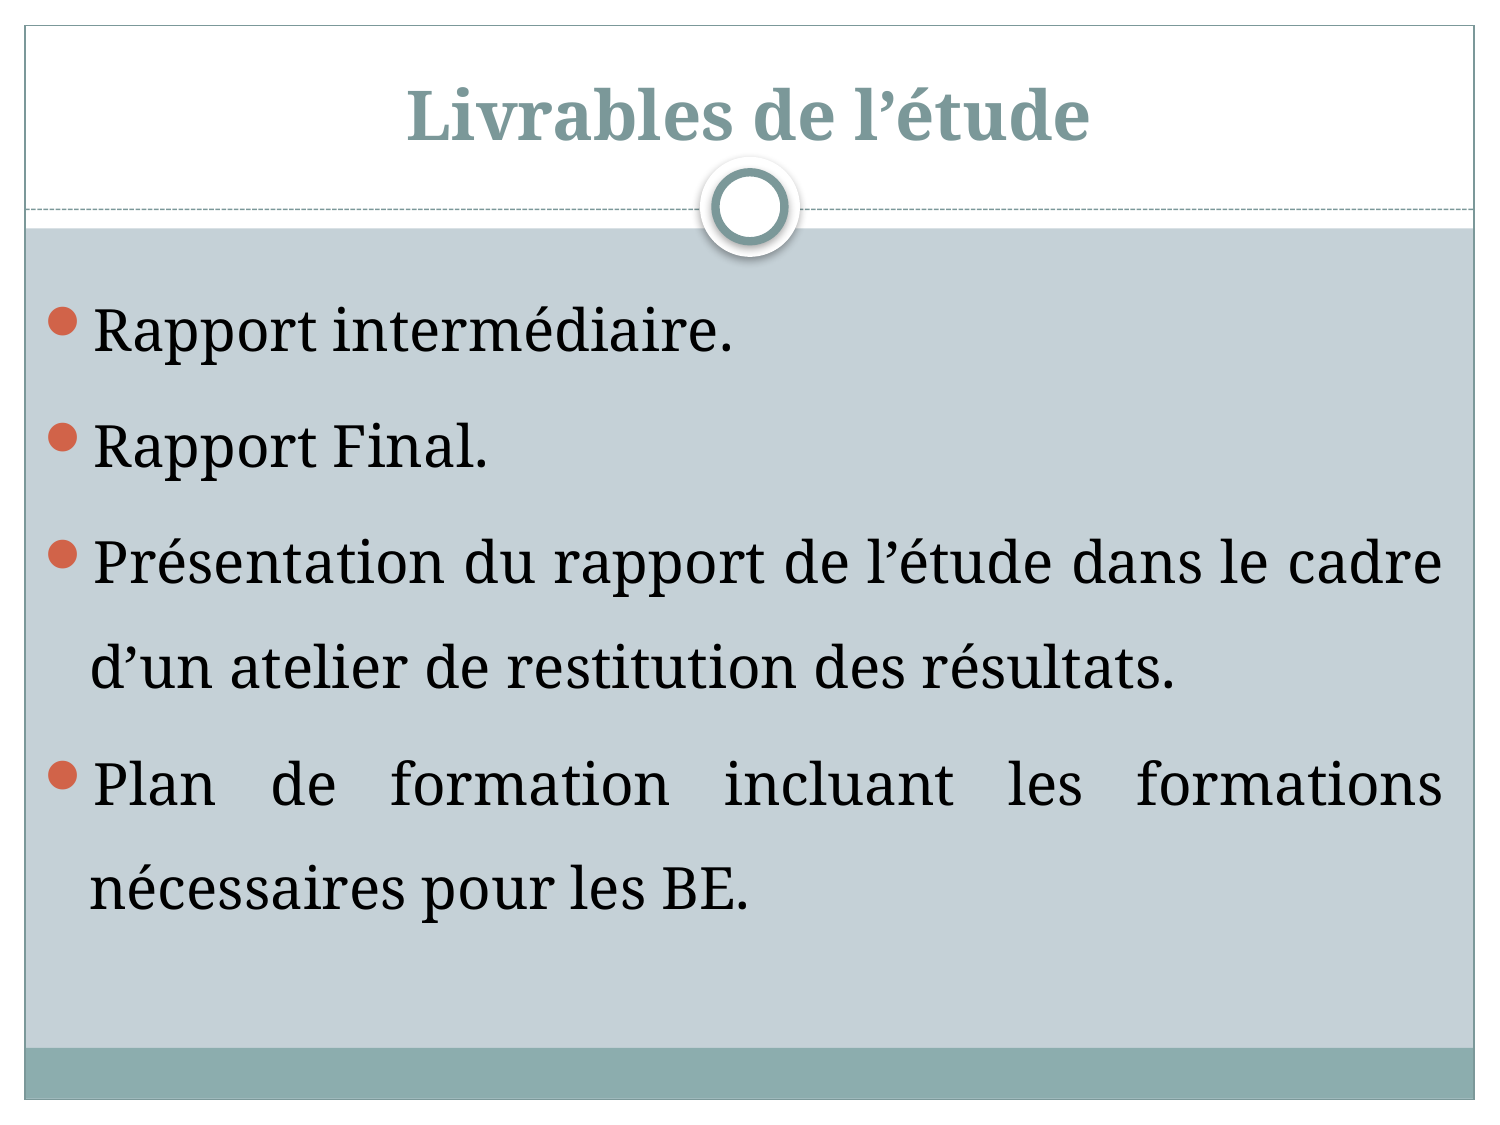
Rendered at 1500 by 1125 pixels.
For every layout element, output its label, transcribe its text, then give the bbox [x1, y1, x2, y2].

title Livrables de l’étude [49, 37, 1450, 162]
list Rapport intermédiaire. Rapport Final. Présentation du rapport de l’étude dans le cadre d’un atelier de restitution des résultats. Plan de formation incluant les formations nécessaires pour les BE. [29, 250, 1459, 1071]
